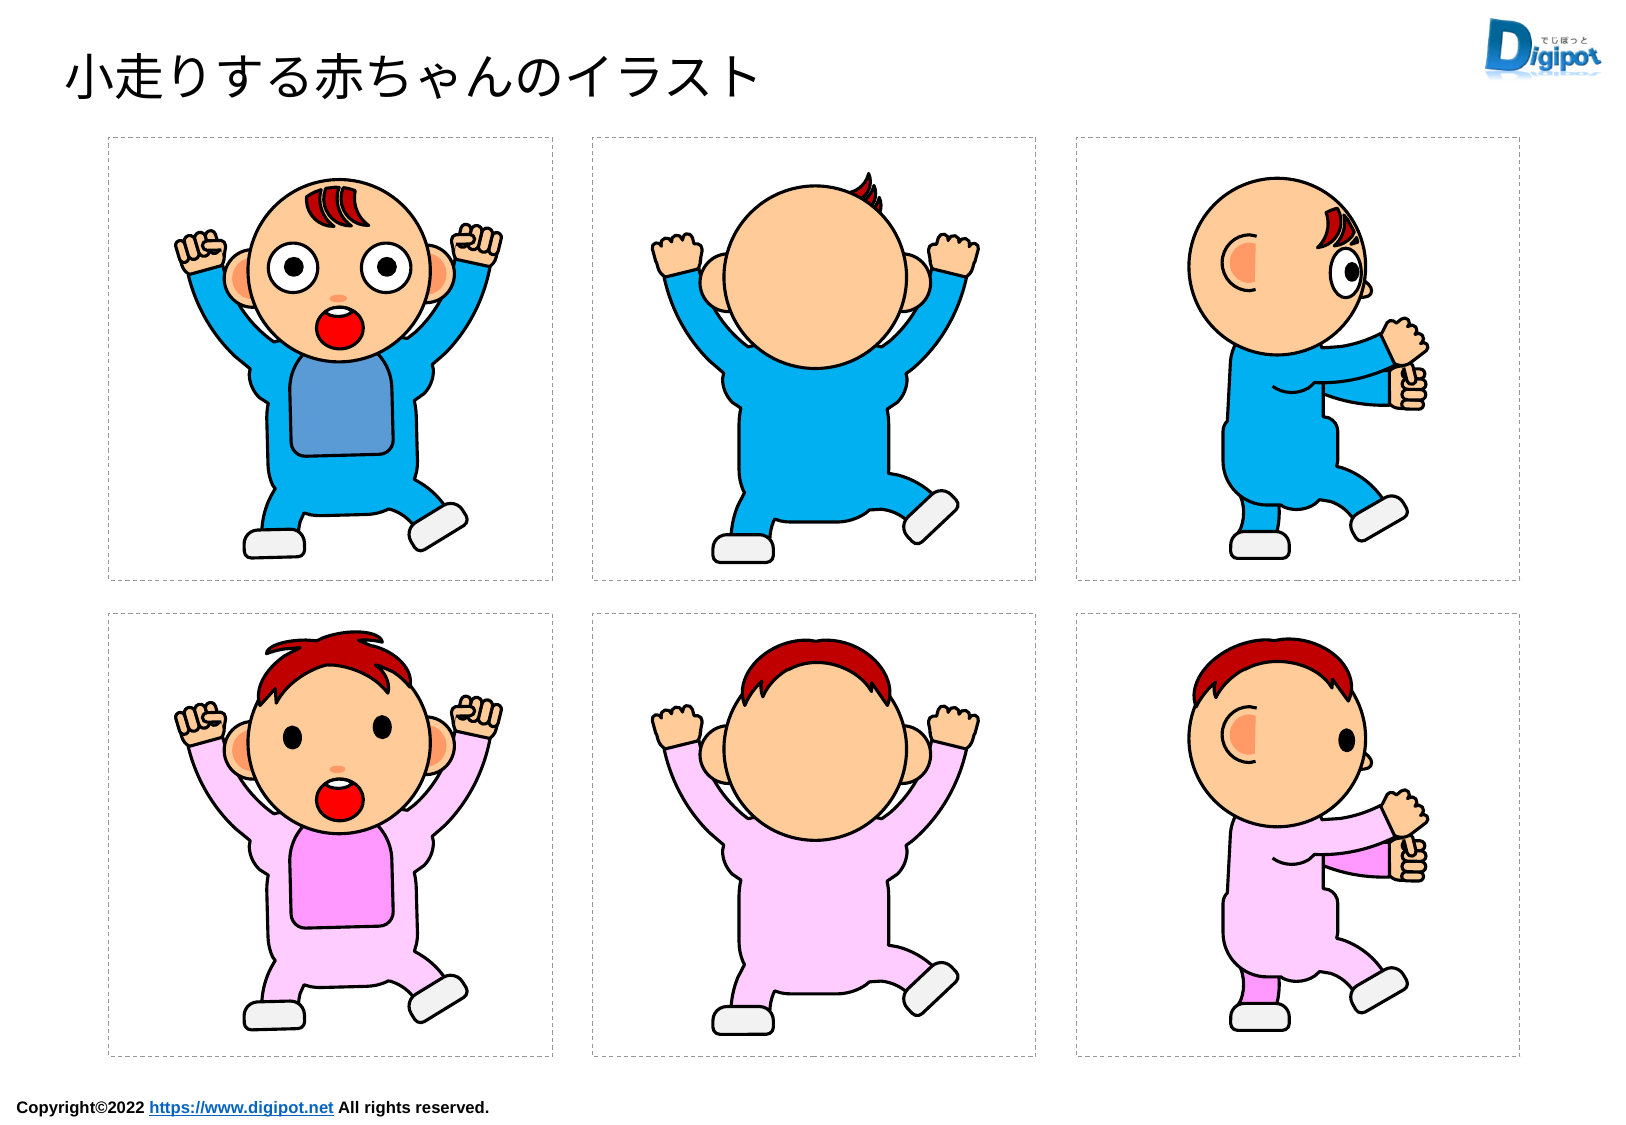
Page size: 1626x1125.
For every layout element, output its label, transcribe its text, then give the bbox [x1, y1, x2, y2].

picture [1485, 18, 1602, 82]
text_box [1188, 178, 1423, 559]
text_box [178, 631, 499, 1030]
text_box 小走りする赤ちゃんのイラスト [49, 38, 779, 113]
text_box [178, 179, 499, 558]
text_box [652, 177, 979, 563]
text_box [1188, 635, 1423, 1031]
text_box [652, 635, 979, 1035]
